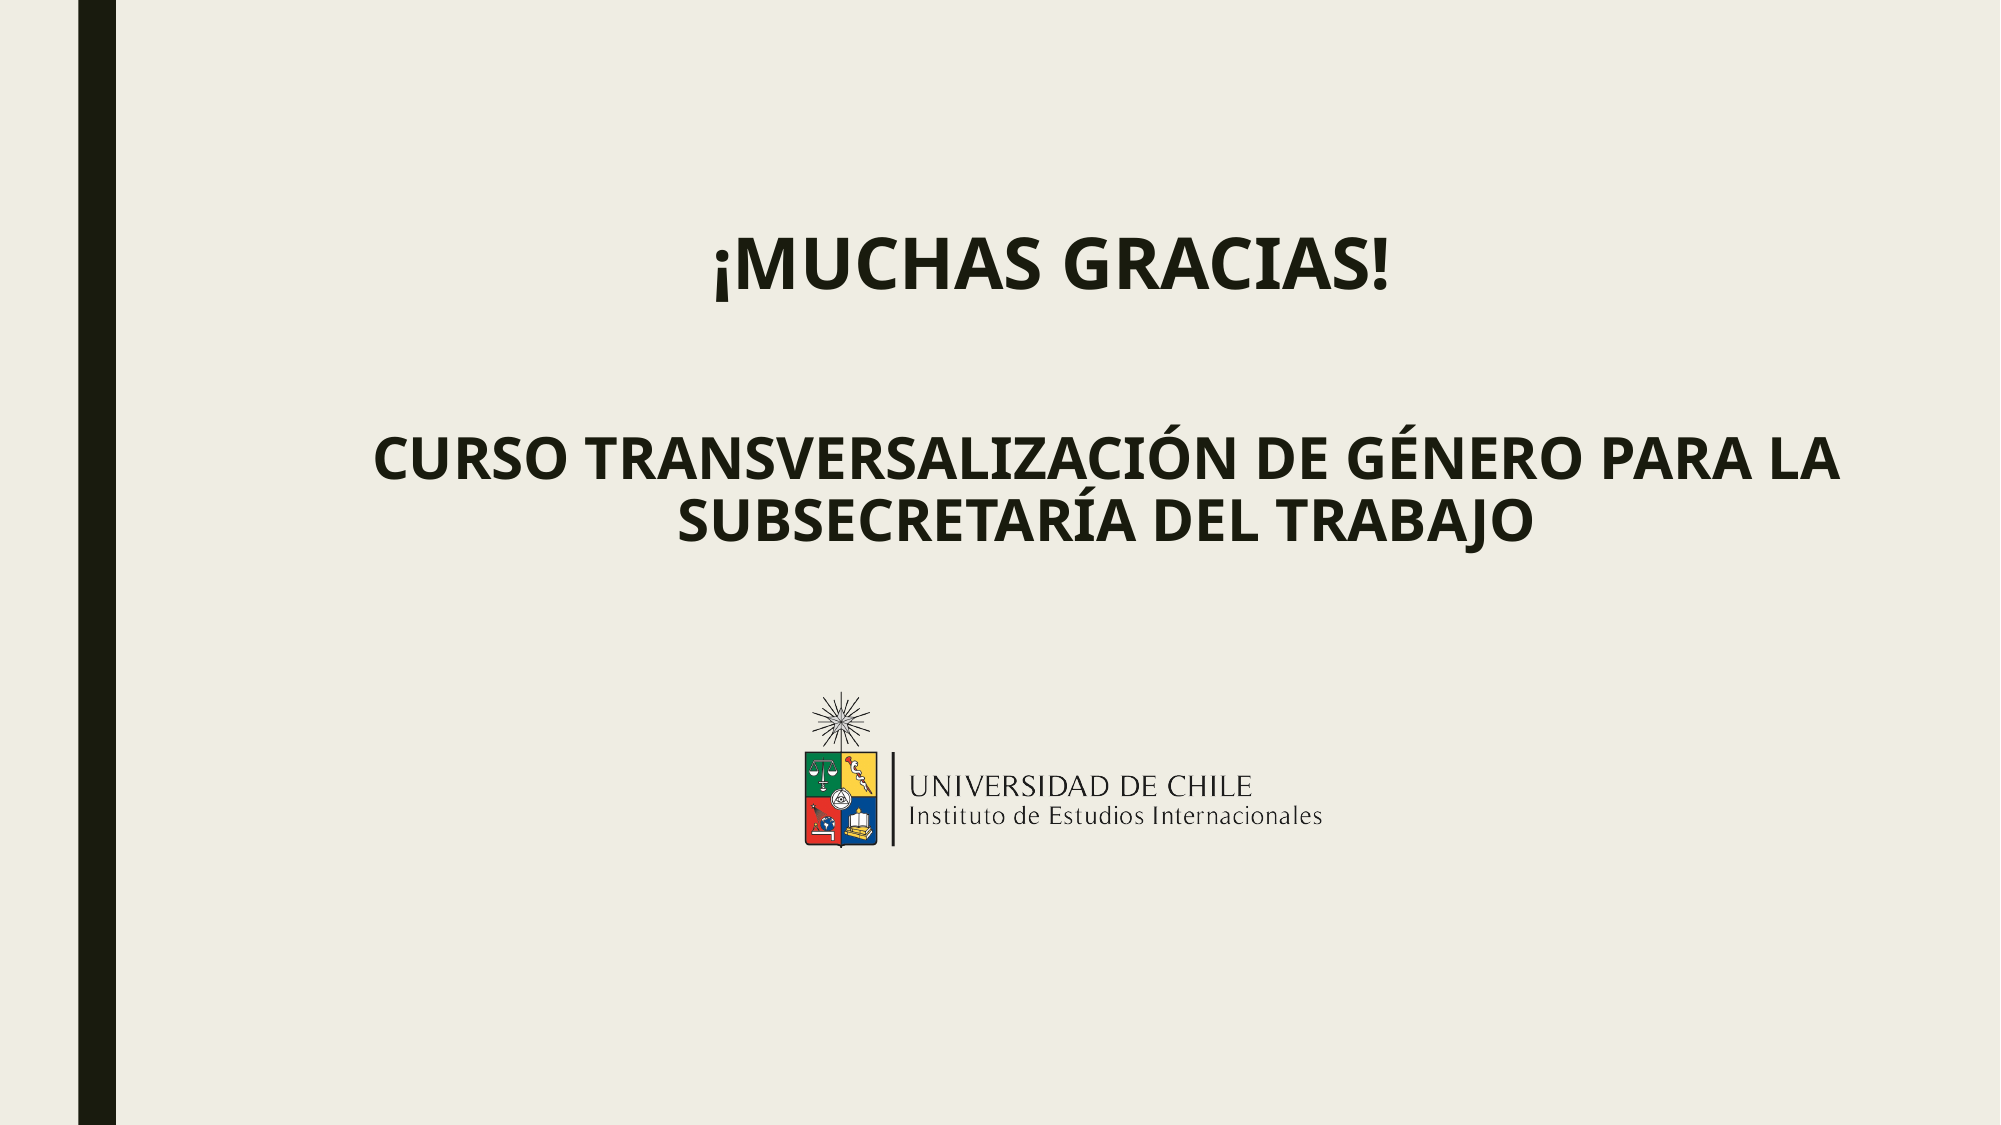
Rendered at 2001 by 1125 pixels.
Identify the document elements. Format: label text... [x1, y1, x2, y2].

title CURSO TRANSVERSALIZACIÓN DE GÉNERO PARA LA SUBSECRETARÍA DEL TRABAJO [319, 422, 1895, 666]
picture [780, 684, 1341, 848]
list ¡MUCHAS GRACIAS! [340, 118, 1781, 315]
